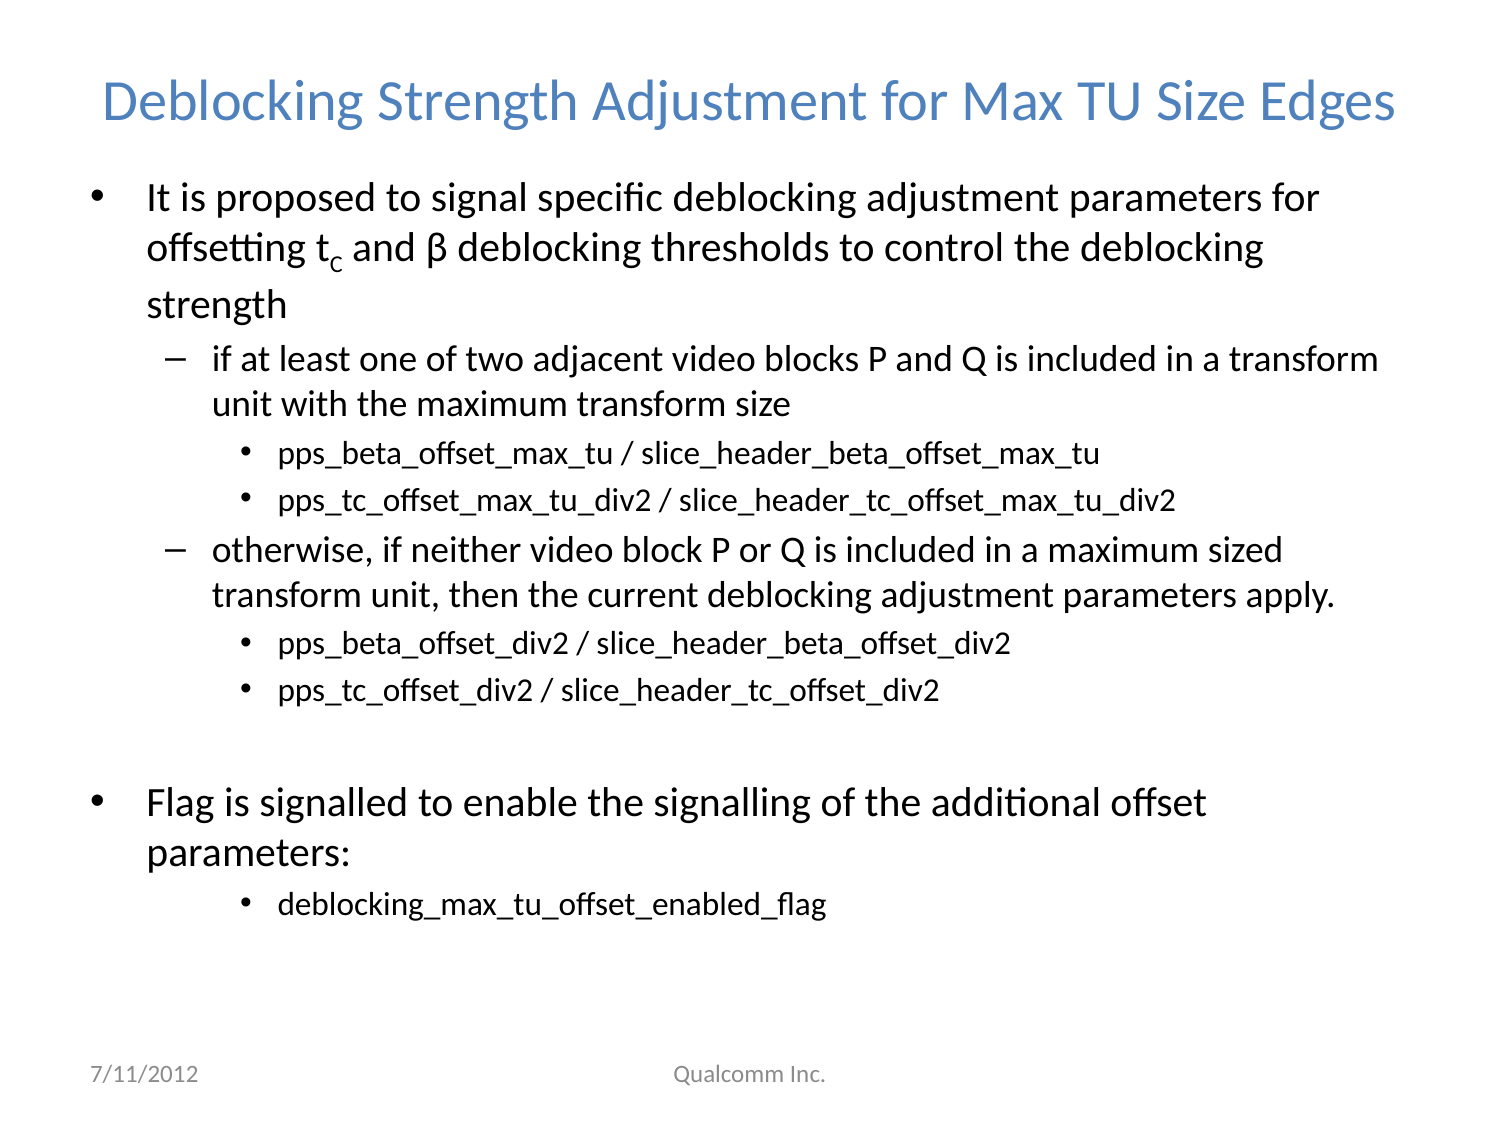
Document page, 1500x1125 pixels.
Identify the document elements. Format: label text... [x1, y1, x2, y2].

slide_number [75, 1042, 425, 1103]
footer Qualcomm Inc. [512, 1042, 988, 1103]
title Deblocking Strength Adjustment for Max TU Size Edges [75, 45, 1425, 150]
list It is proposed to signal specific deblocking adjustment parameters for offsetting tC and β deblocking thresholds to control the deblocking strength if at least one of two adjacent video blocks P and Q is included in a transform unit with the maximum transform size pps_beta_offset_max_tu / slice_header_beta_offset_max_tu pps_tc_offset_max_tu_div2 / slice_header_tc_offset_max_tu_div2 otherwise, if neither video block P or Q is included in a maximum sized transform unit, then the current deblocking adjustment parameters apply. pps_beta_offset_div2 / slice_header_beta_offset_div2 pps_tc_offset_div2 / slice_header_tc_offset_div2 Flag is signalled to enable the signalling of the additional offset parameters: deblocking_max_tu_offset_enabled_flag [75, 162, 1425, 1005]
